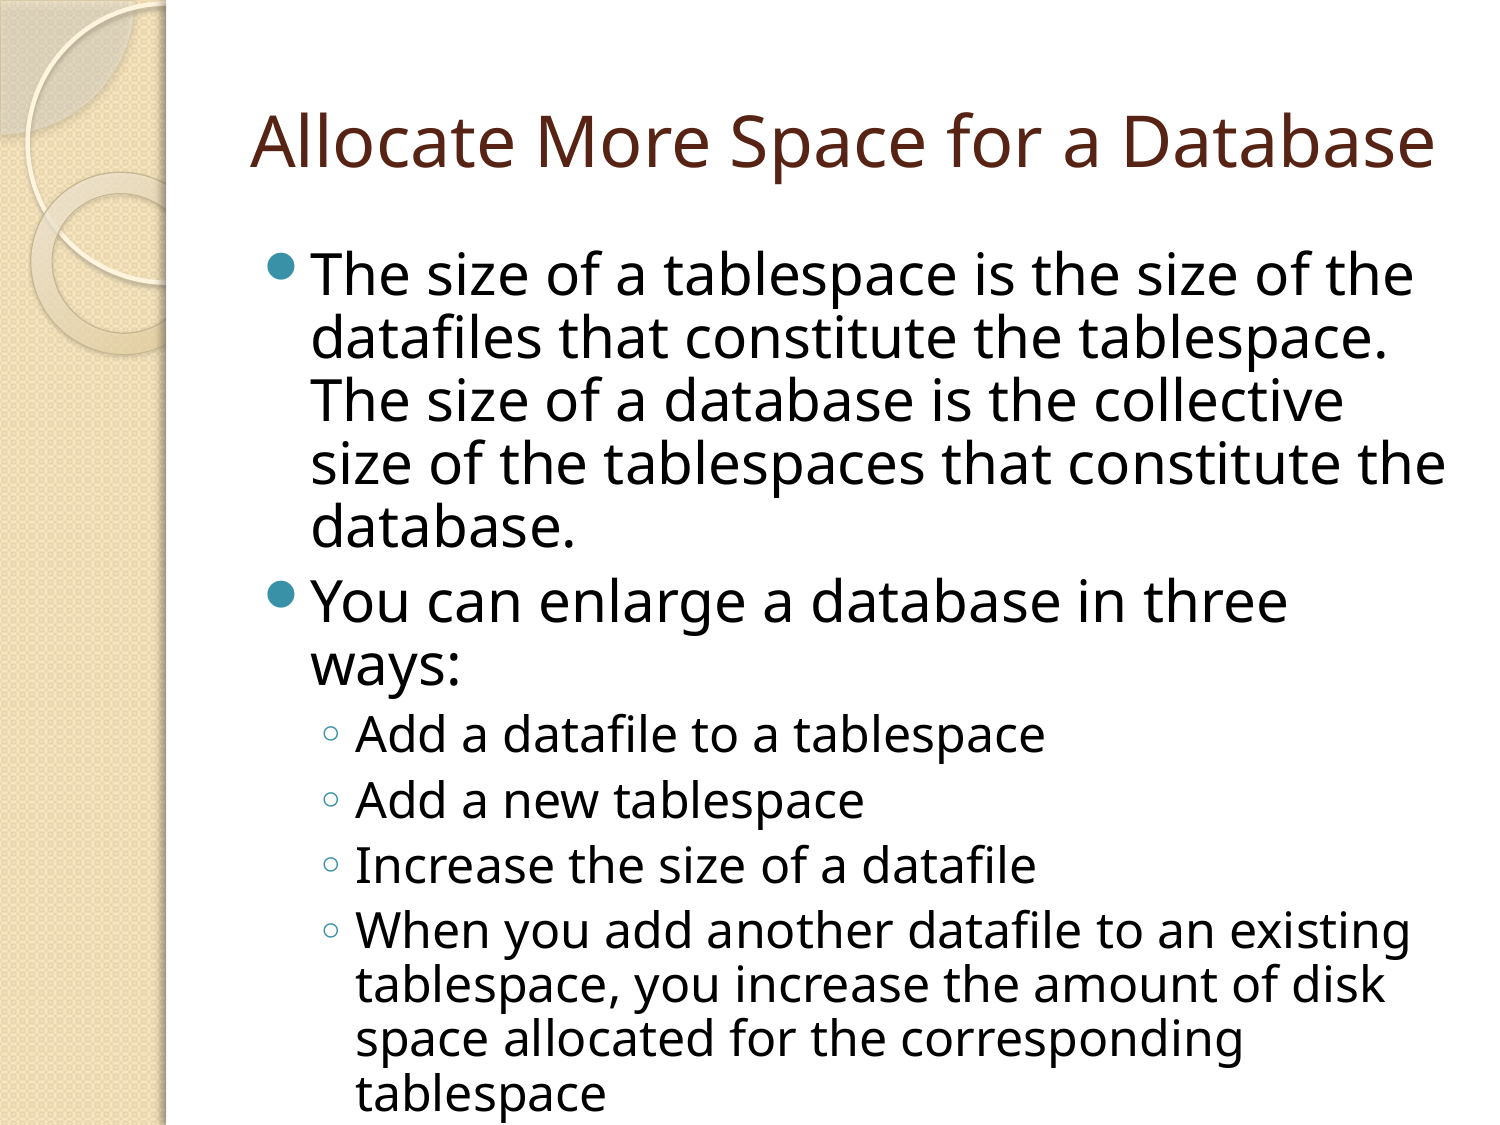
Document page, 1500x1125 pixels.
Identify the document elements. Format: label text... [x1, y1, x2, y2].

list The size of a tablespace is the size of the datafiles that constitute the tablespace. The size of a database is the collective size of the tablespaces that constitute the database. You can enlarge a database in three ways: Add a datafile to a tablespace Add a new tablespace Increase the size of a datafile When you add another datafile to an existing tablespace, you increase the amount of disk space allocated for the corresponding tablespace [235, 237, 1466, 1025]
title Allocate More Space for a Database [235, 45, 1466, 233]
